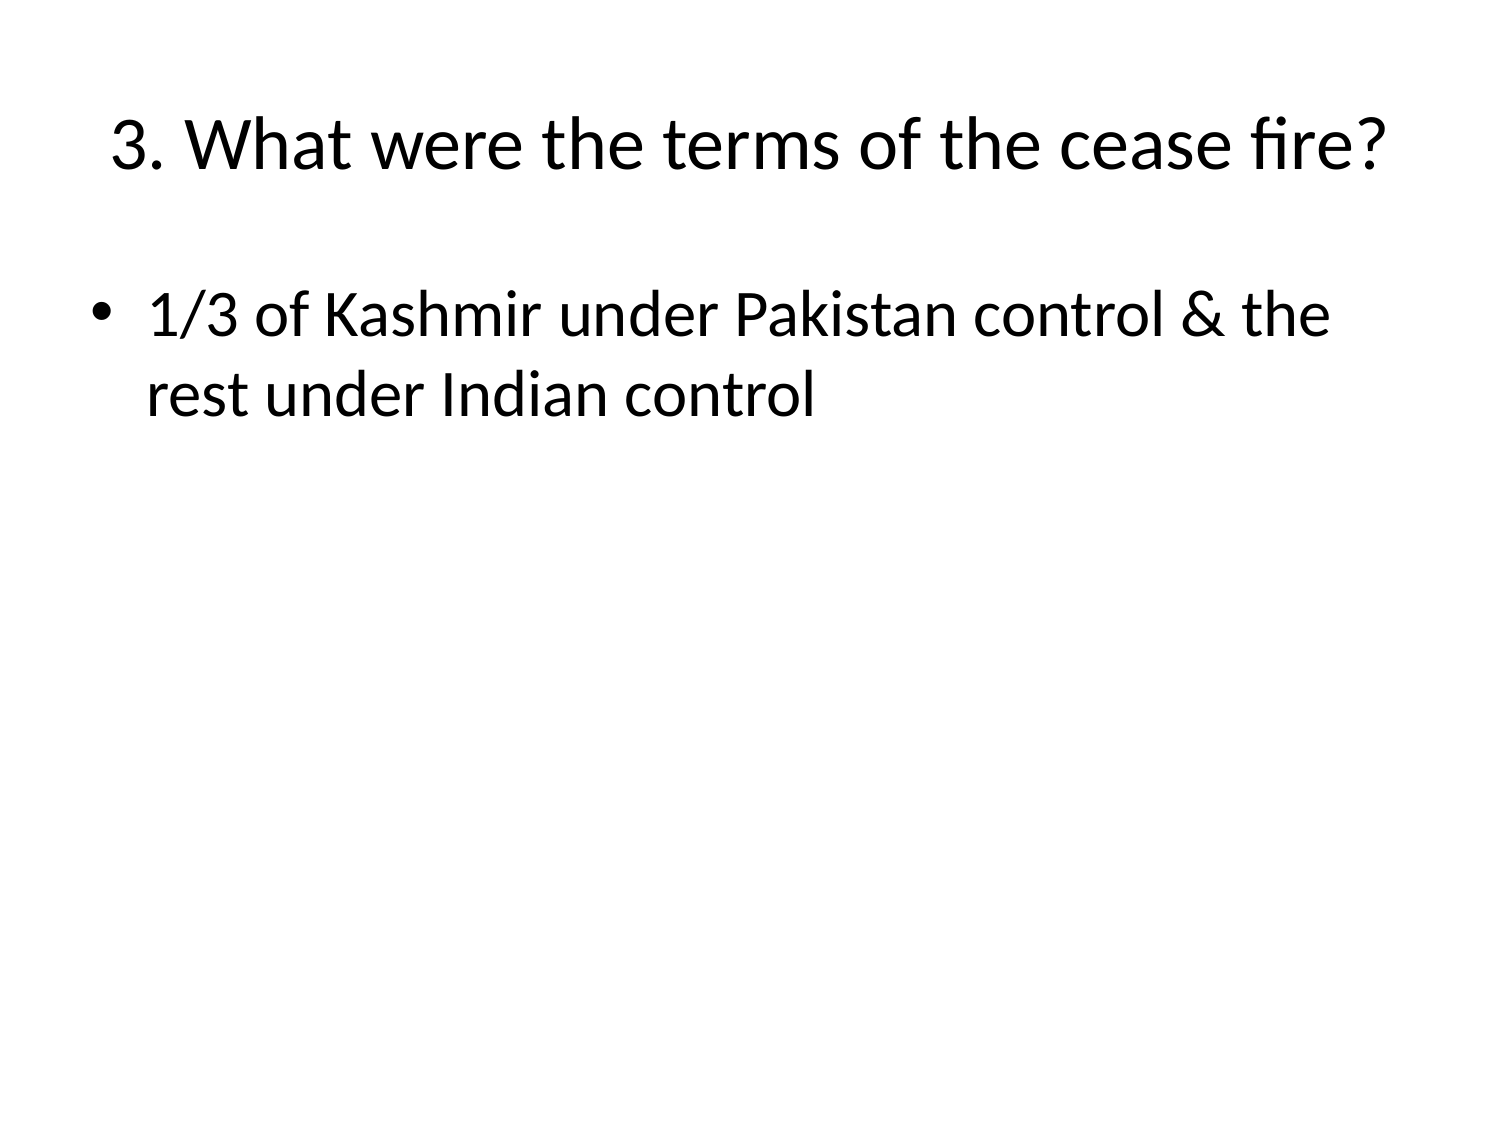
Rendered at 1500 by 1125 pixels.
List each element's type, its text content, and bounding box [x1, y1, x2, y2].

list 1/3 of Kashmir under Pakistan control & the rest under Indian control [75, 262, 1425, 1005]
title 3. What were the terms of the cease fire? [75, 45, 1425, 233]
